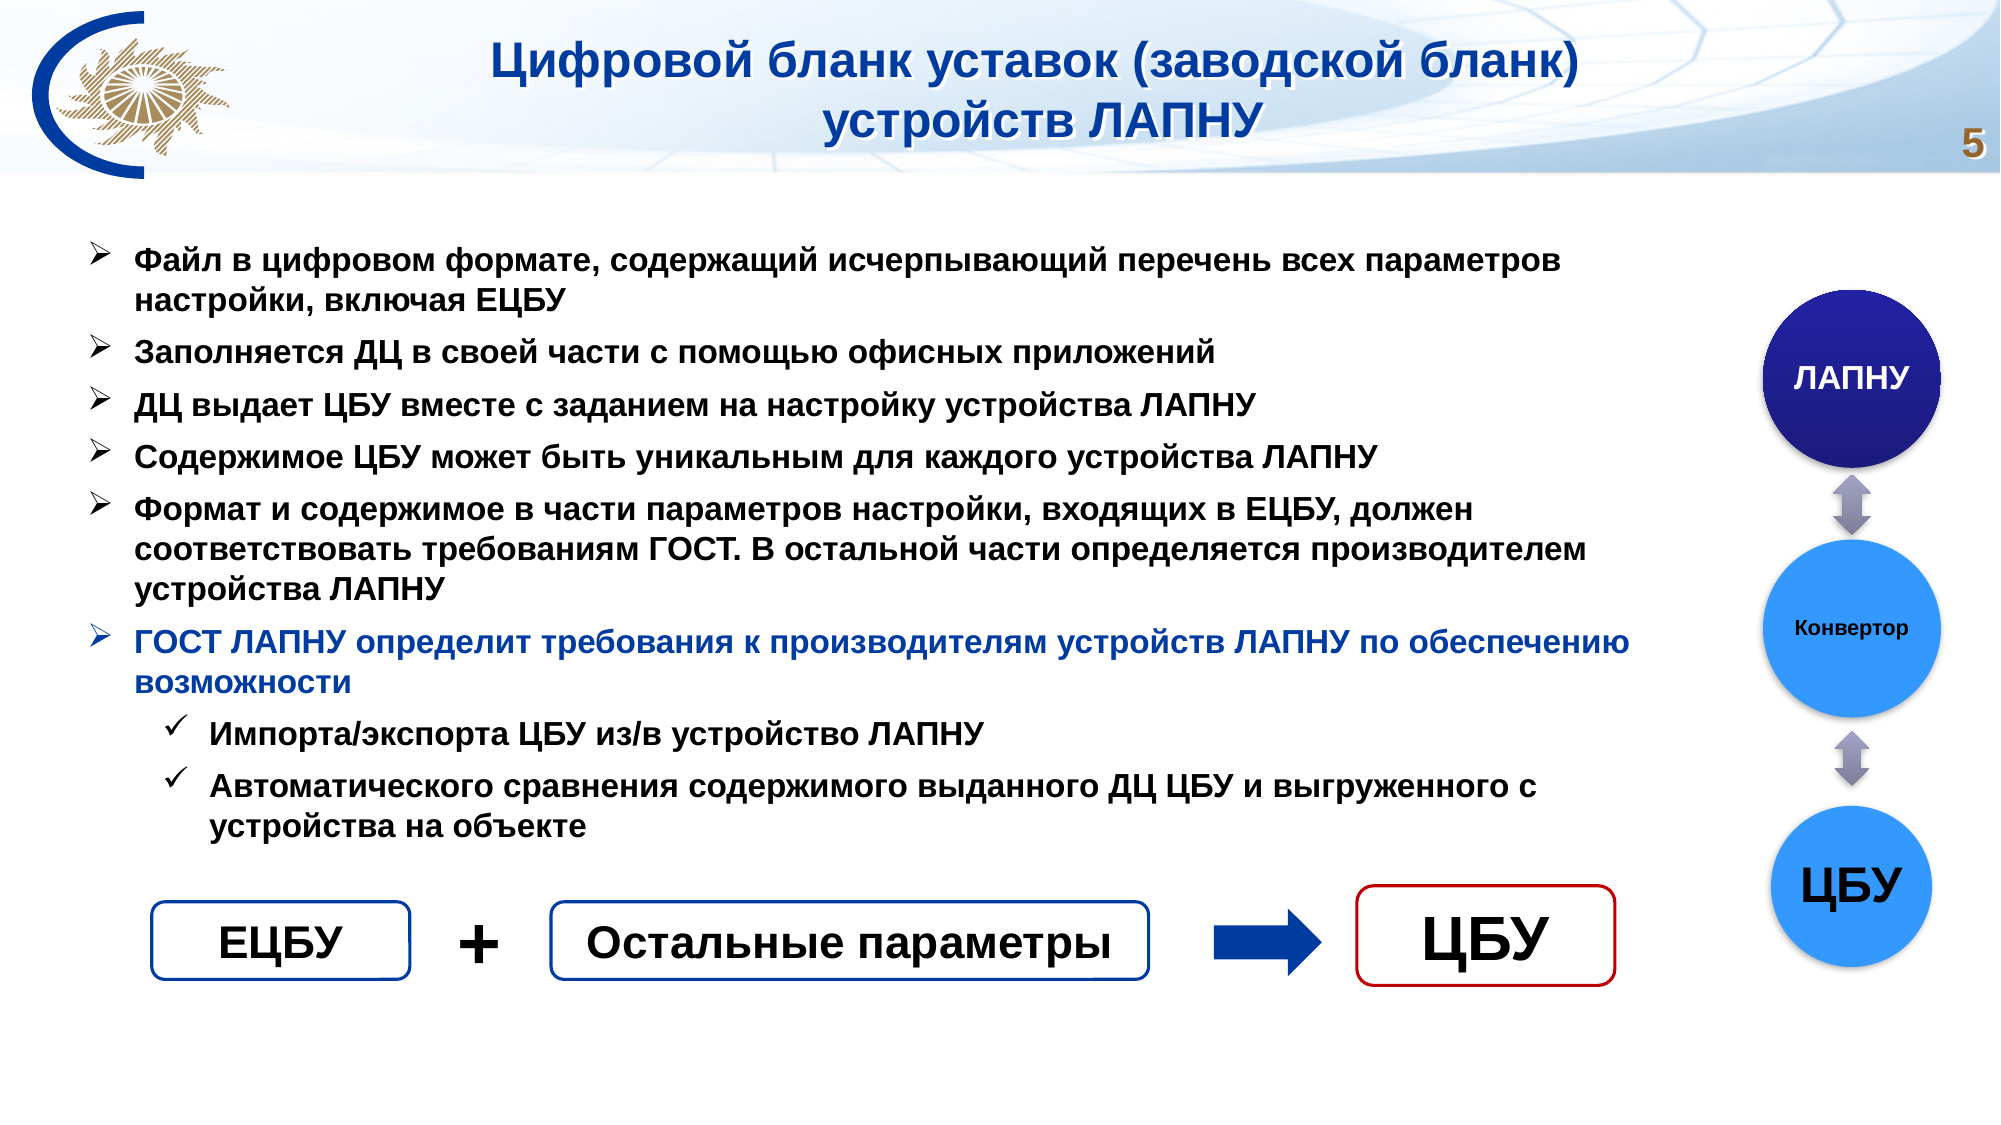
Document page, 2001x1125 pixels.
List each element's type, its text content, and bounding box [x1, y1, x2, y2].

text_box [1770, 805, 1933, 968]
slide_number 5 [1873, 90, 2000, 174]
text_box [1834, 730, 1870, 787]
picture [0, 0, 2000, 1125]
text_box Файл в цифровом формате, содержащий исчерпывающий перечень всех параметров настройки, включая ЕЦБУ Заполняется ДЦ в своей части с помощью офисных приложений ДЦ выдает ЦБУ вместе с заданием на настройку устройства ЛАПНУ Содержимое ЦБУ может быть уникальным для каждого устройства ЛАПНУ Формат и содержимое в части параметров настройки, входящих в ЕЦБУ, должен соответствовать требованиям ГОСТ. В остальной части определяется производителем устройства ЛАПНУ ГОСТ ЛАПНУ определит требования к производителям устройств ЛАПНУ по обеспечению возможности Импорта/экспорта ЦБУ из/в устройство ЛАПНУ Автоматического сравнения содержимого выданного ДЦ ЦБУ и выгруженного с устройства на объекте [72, 230, 1693, 852]
text_box + [442, 887, 519, 993]
title Цифровой бланк уставок (заводской бланк) устройств ЛАПНУ [432, 0, 1654, 175]
text_box Остальные параметры [551, 901, 1149, 980]
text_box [1521, 289, 2000, 718]
text_box ЕЦБУ [151, 901, 410, 980]
text_box [1213, 908, 1322, 977]
text_box ЦБУ [1356, 885, 1615, 986]
